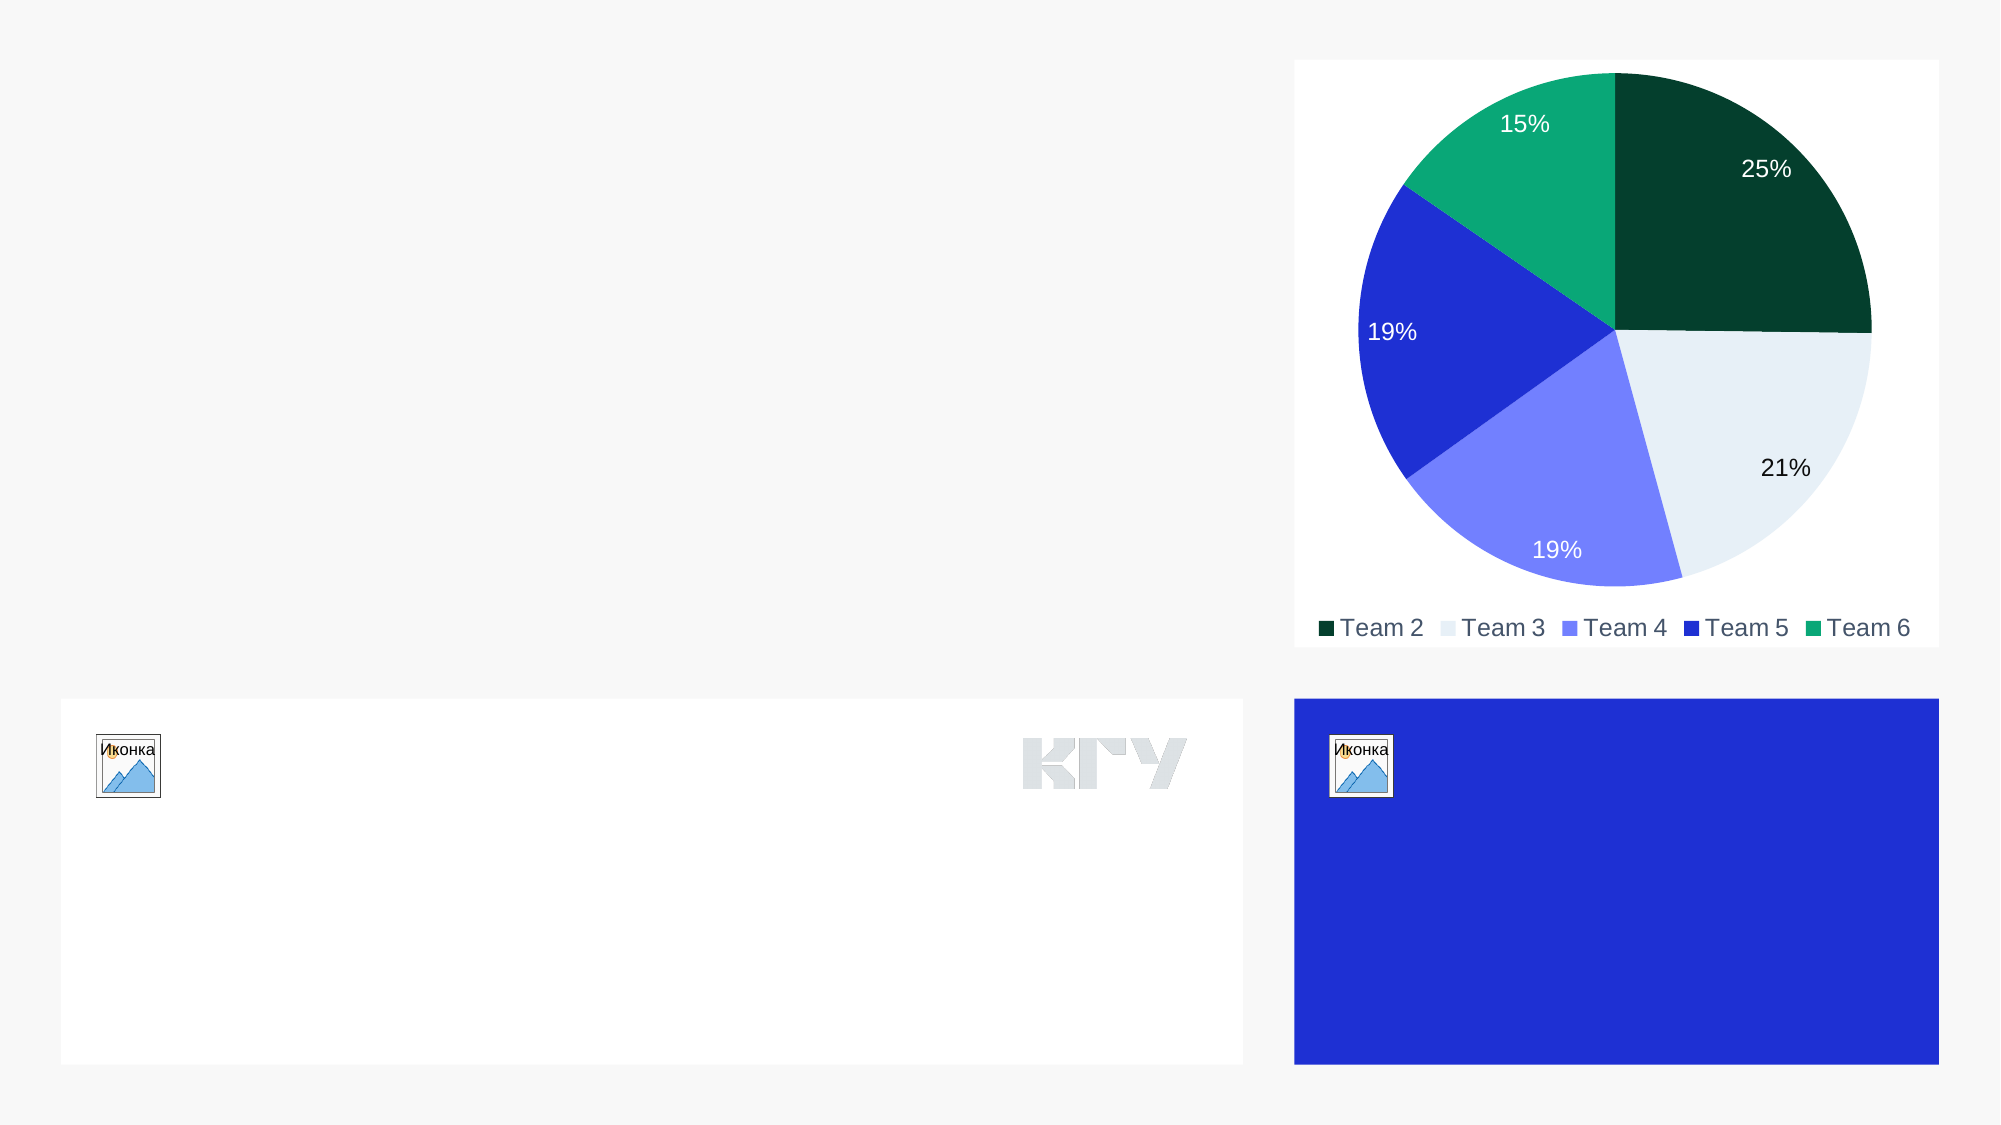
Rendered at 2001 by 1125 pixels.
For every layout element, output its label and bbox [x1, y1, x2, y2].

picture [93, 731, 163, 800]
chart [1292, 61, 1938, 648]
picture [1023, 738, 1187, 789]
picture [1326, 731, 1396, 800]
